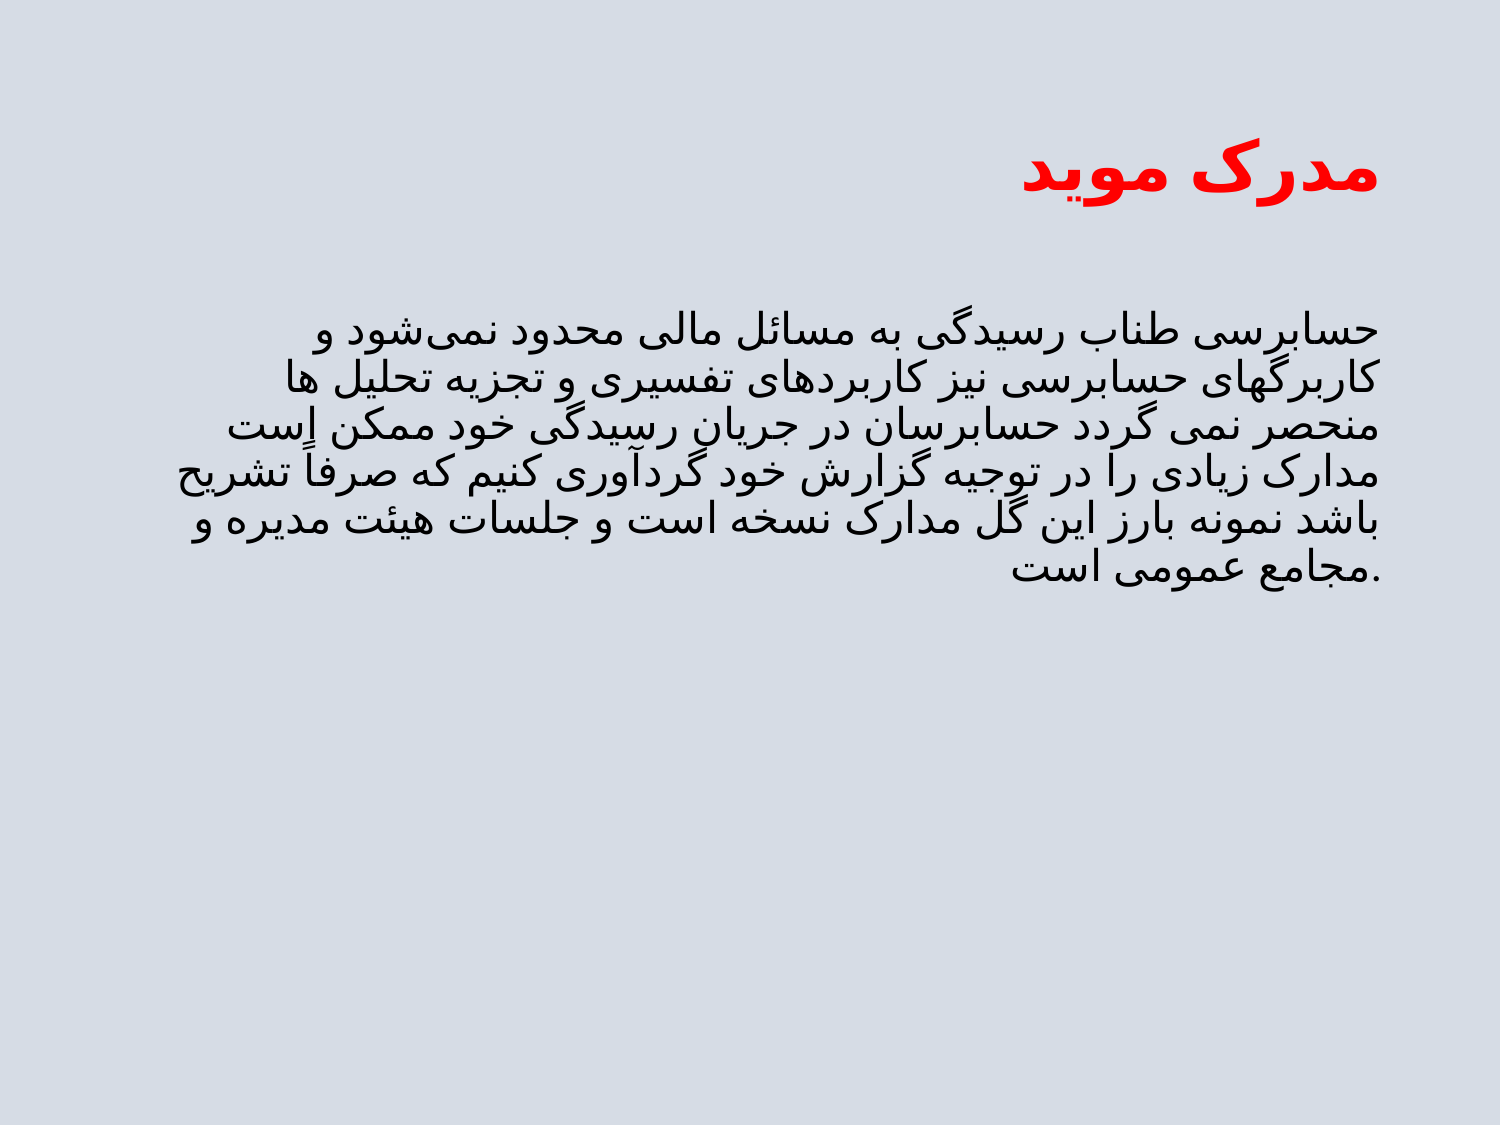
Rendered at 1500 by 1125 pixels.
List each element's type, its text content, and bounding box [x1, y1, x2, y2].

title مدرک موید [103, 59, 1397, 278]
list حسابرسی طناب رسیدگی به مسائل مالی محدود نمی‌شود و کاربرگهای حسابرسی نیز کاربردهای تفسیری و تجزیه تحلیل ها منحصر نمی گردد حسابرسان در جریان رسیدگی خود ممکن است مدارک زیادی را در توجیه گزارش خود گردآوری کنیم که صرفاً تشریح باشد نمونه بارز این گل مدارک نسخه است و جلسات هیئت مدیره و مجامع عمومی است. [103, 299, 1397, 1014]
